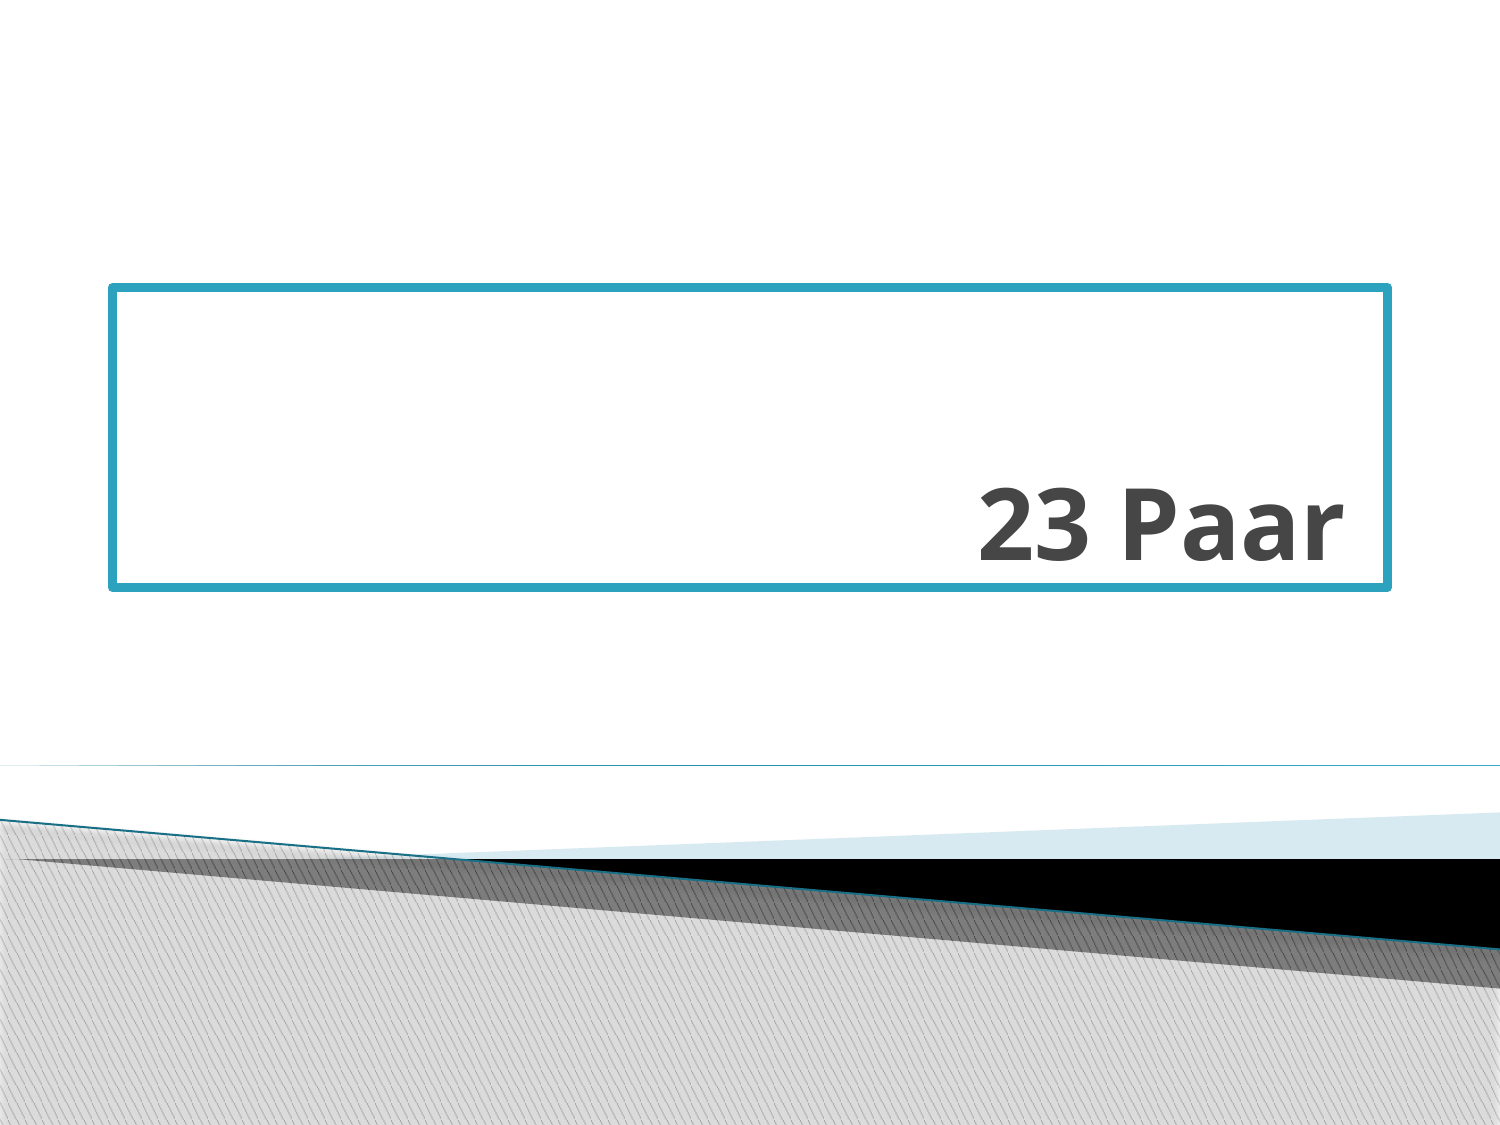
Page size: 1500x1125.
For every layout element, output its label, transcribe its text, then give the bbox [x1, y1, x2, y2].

title 23 Paar [108, 283, 1392, 592]
picture [5, 859, 1500, 989]
